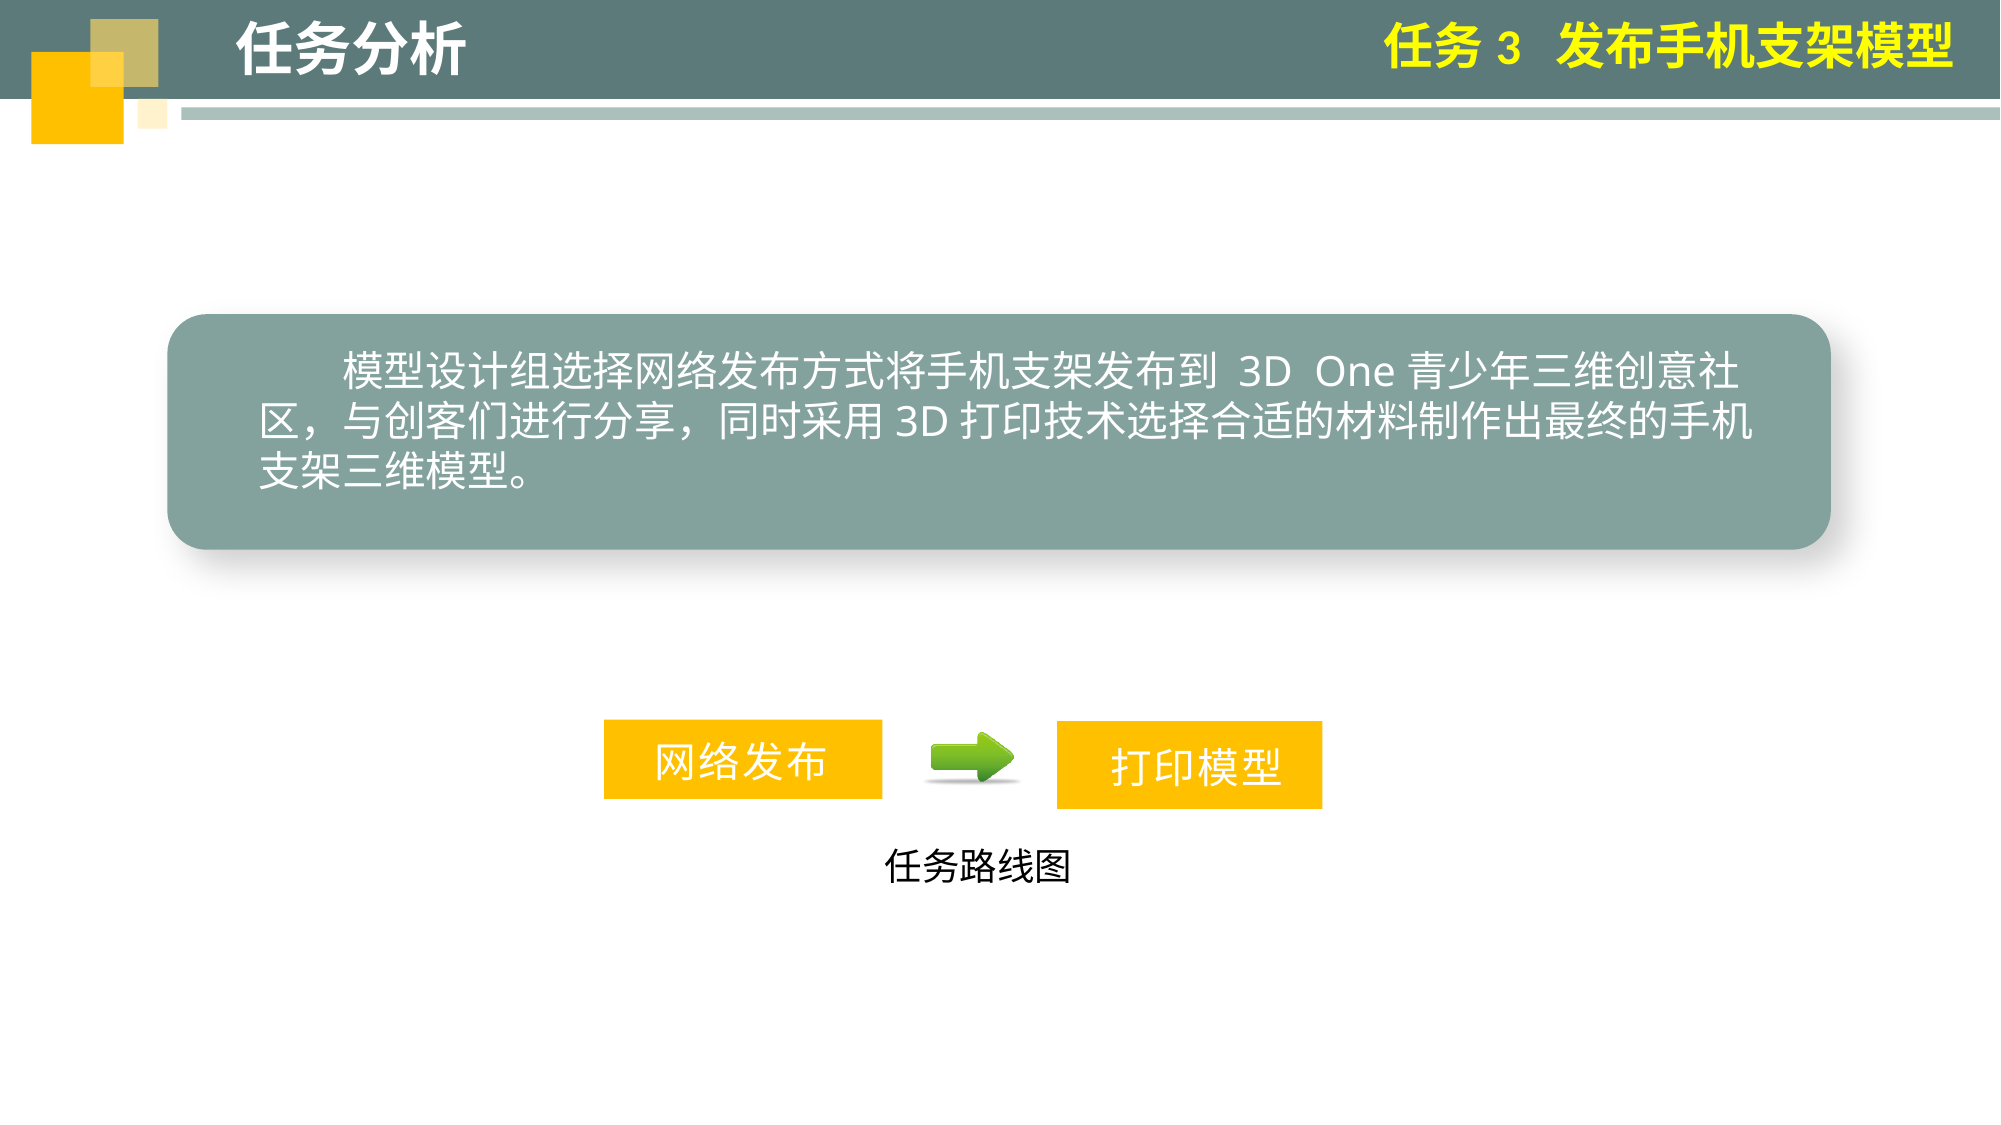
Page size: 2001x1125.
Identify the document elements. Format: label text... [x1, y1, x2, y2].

text_box 任务路线图 [870, 822, 1139, 896]
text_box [602, 719, 1410, 809]
text_box 模型设计组选择网络发布方式将手机支架发布到 3D One青少年三维创意社区，与创客们进行分享，同时采用3D打印技术选择合适的材料制作出最终的手机支架三维模型。 [244, 337, 1768, 503]
text_box [167, 314, 1831, 550]
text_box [0, 0, 2000, 145]
